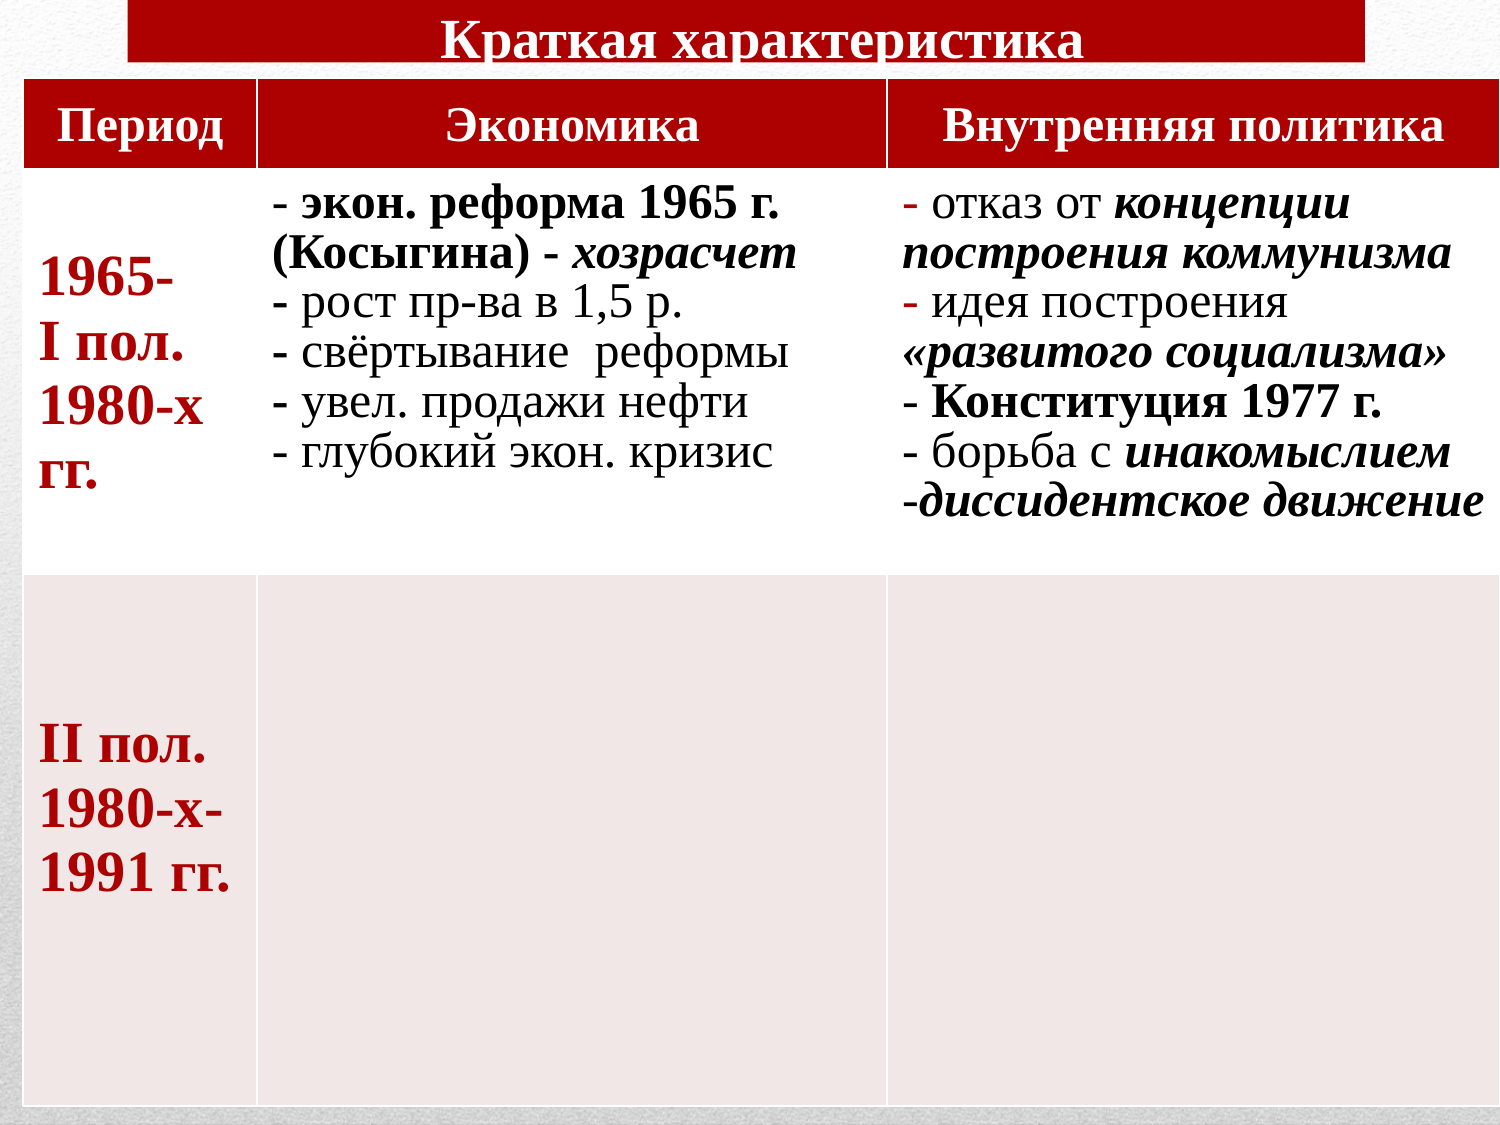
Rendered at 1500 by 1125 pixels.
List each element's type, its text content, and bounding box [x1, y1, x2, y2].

table_cell [258, 575, 886, 1105]
table_cell - отказ от концепции построения коммунизма - идея построения «развитого социализма» - Конституция 1977 г. - борьба с инакомыслием -диссидентское движение [888, 174, 1499, 573]
table_cell - экон. реформа 1965 г. (Косыгина) - хозрасчет - рост пр-ва в 1,5 р. - свёртывание реформы - увел. продажи нефти - глубокий экон. кризис [258, 174, 886, 573]
table_cell 1965- I пол. 1980-х гг. [24, 174, 256, 573]
table_header Экономика [258, 79, 886, 168]
table_cell II пол. 1980-х- 1991 гг. [24, 575, 256, 1105]
table_cell [888, 575, 1499, 1105]
table_header Внутренняя политика [888, 79, 1499, 168]
title Краткая характеристика [206, 0, 1320, 79]
table_header Период [24, 79, 256, 168]
